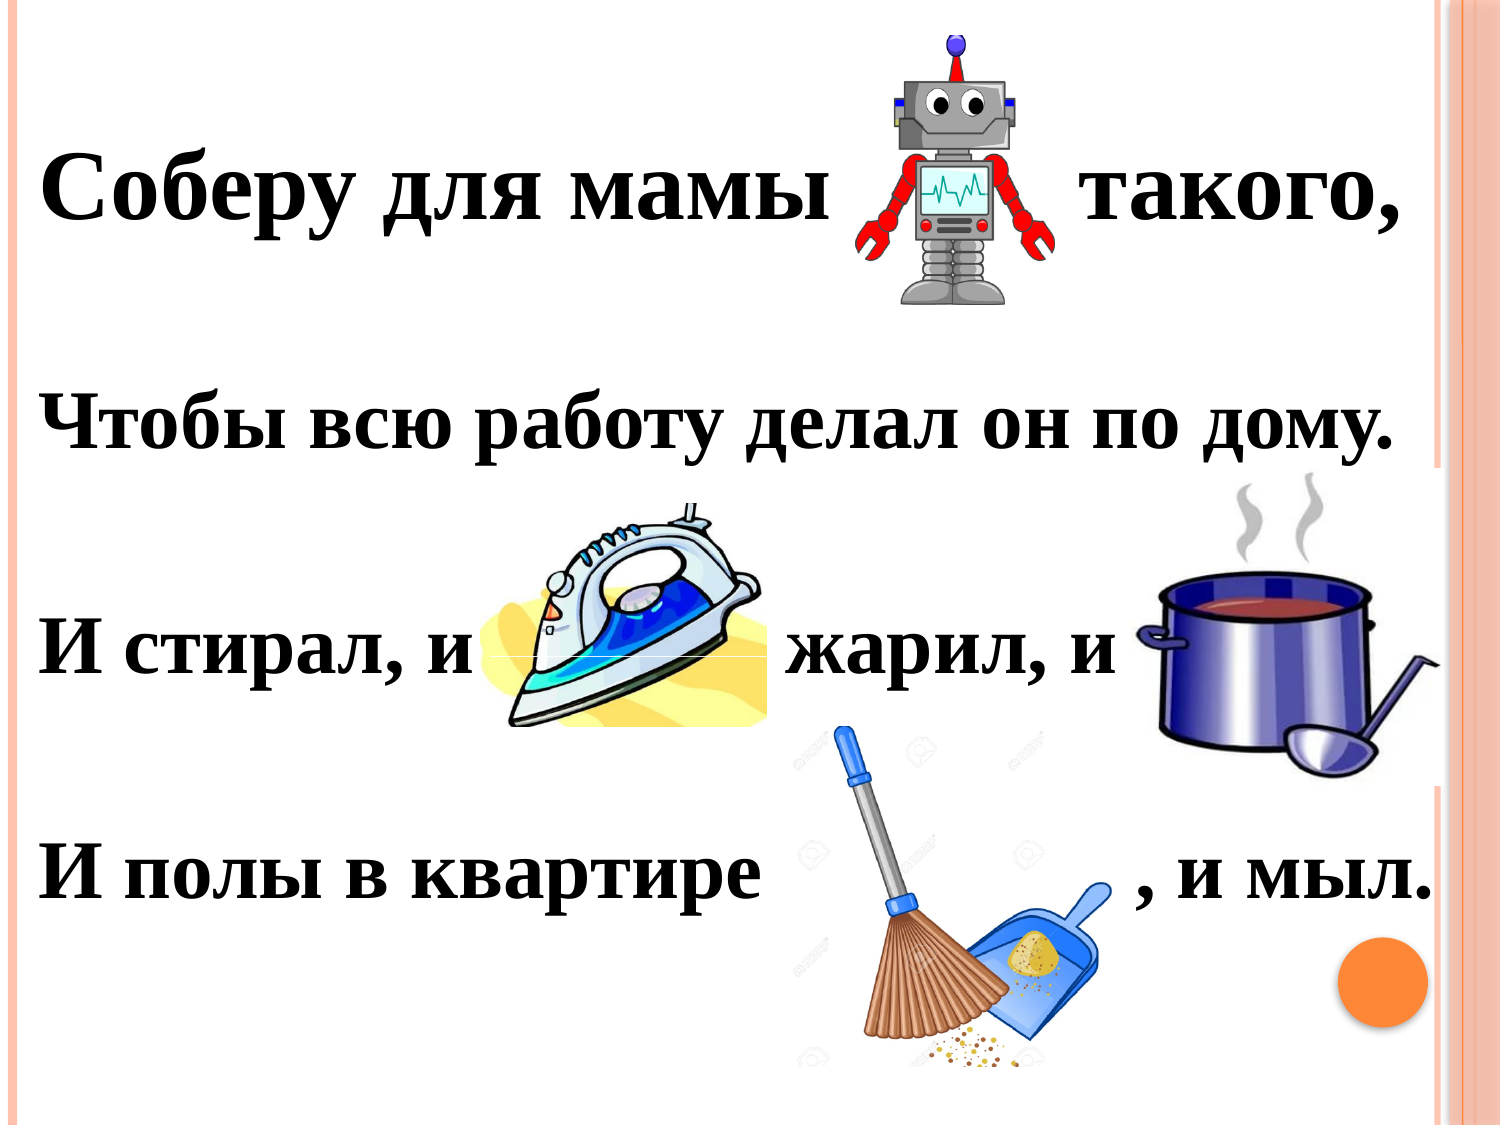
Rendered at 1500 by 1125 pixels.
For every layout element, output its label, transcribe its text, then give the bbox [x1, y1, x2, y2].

picture [784, 726, 1114, 1067]
picture [855, 34, 1055, 305]
picture [1124, 468, 1445, 786]
list Соберу для мамы такого, Чтобы всю работу делал он по дому. И стирал, и жарил, и И полы в квартире , и мыл. [23, 0, 1477, 1125]
picture [480, 503, 767, 727]
